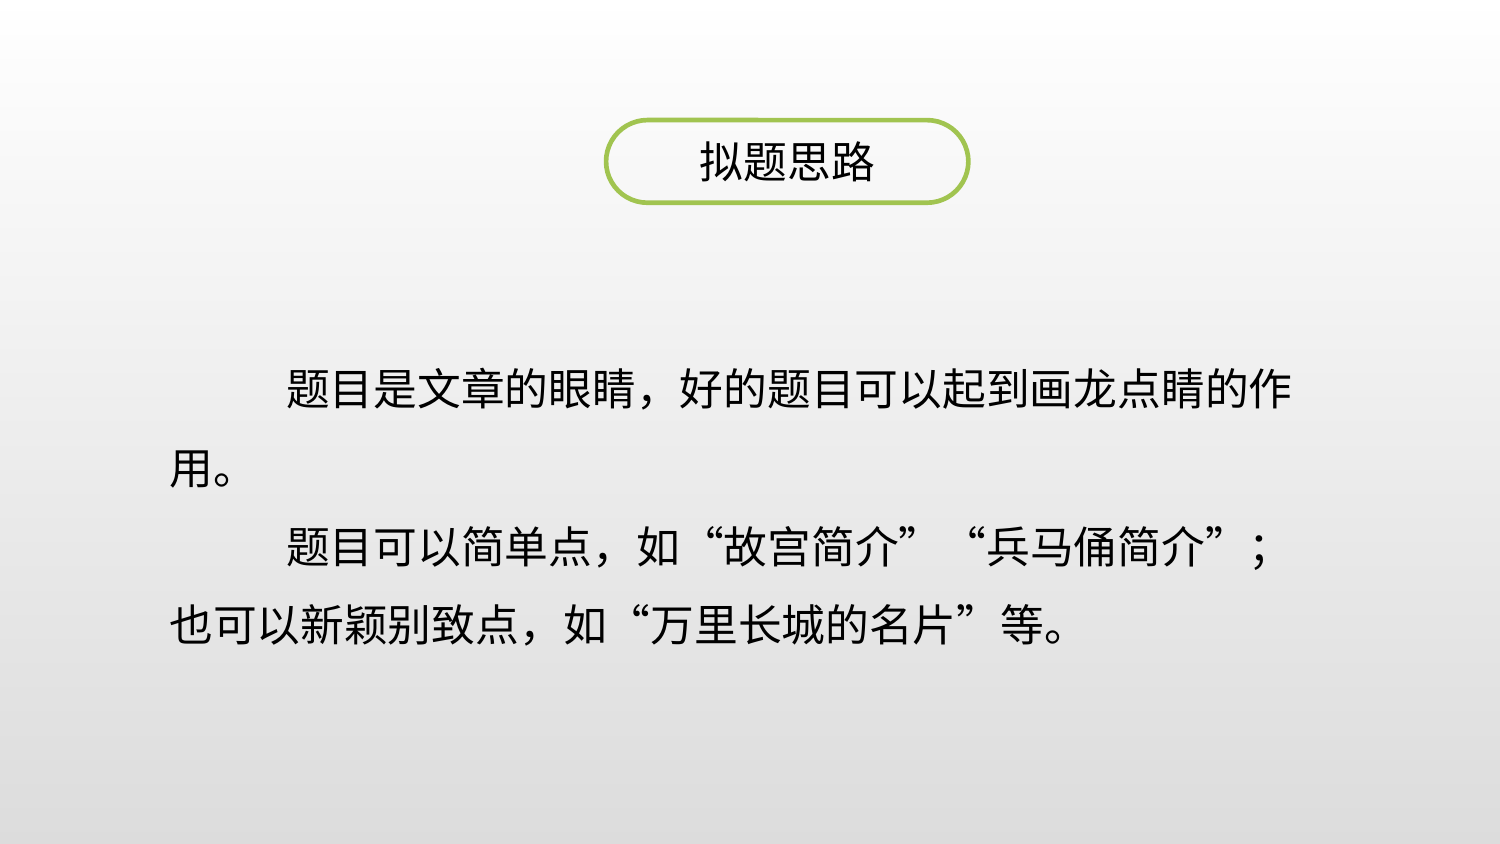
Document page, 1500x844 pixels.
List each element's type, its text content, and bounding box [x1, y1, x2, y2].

text_box 题目是文章的眼睛，好的题目可以起到画龙点睛的作用。 题目可以简单点，如“故宫简介”“兵马俑简介”；也可以新颖别致点，如“万里长城的名片”等。 [158, 330, 1346, 657]
text_box 拟题思路 [605, 119, 970, 204]
